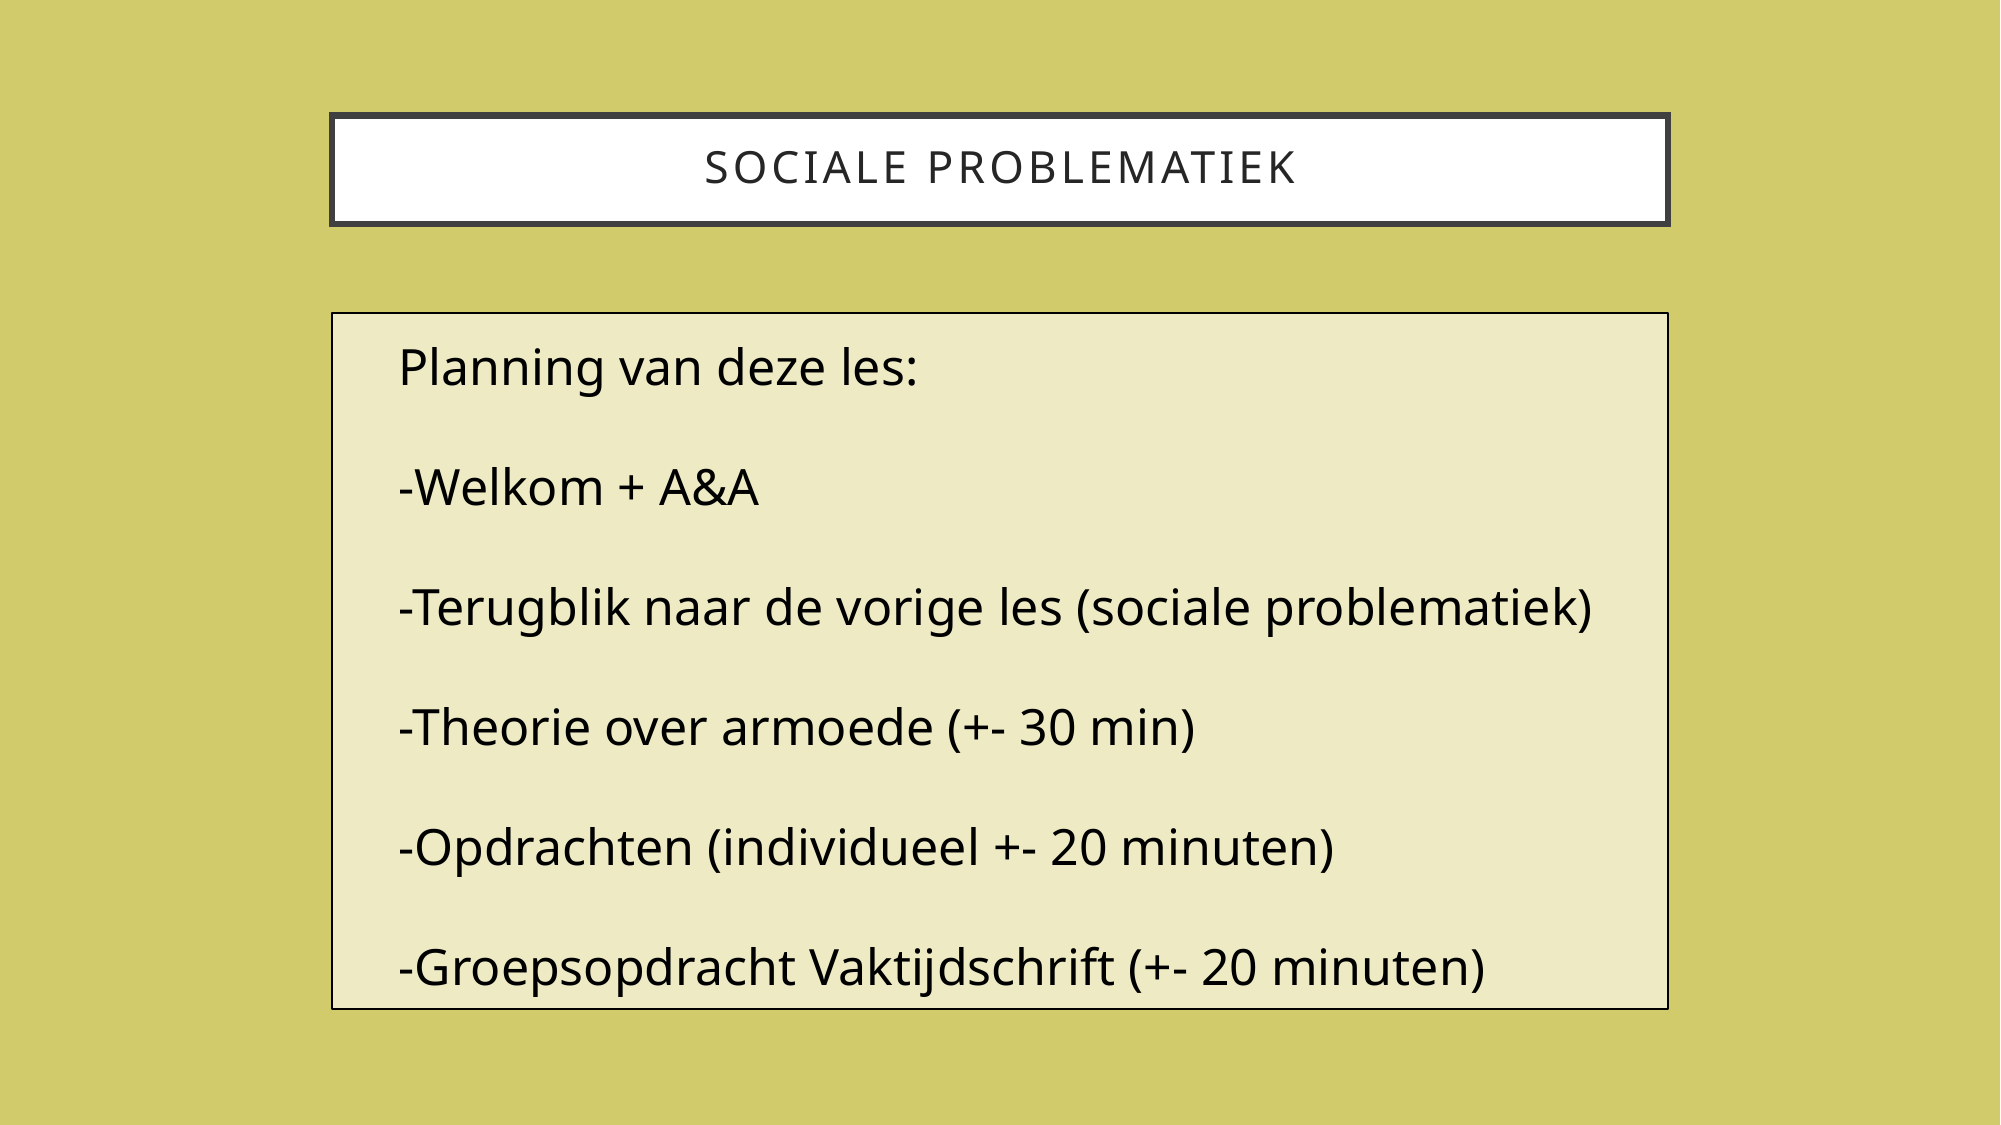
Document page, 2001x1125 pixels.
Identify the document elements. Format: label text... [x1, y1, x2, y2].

text_box [331, 312, 1669, 1010]
text_box Planning van deze les: -Welkom + A&A -Terugblik naar de vorige les (sociale problematiek) -Theorie over armoede (+- 30 min) -Opdrachten (individueel +- 20 minuten) -Groepsopdracht Vaktijdschrift (+- 20 minuten) [383, 327, 1617, 1003]
title Sociale problematiek [329, 112, 1671, 227]
